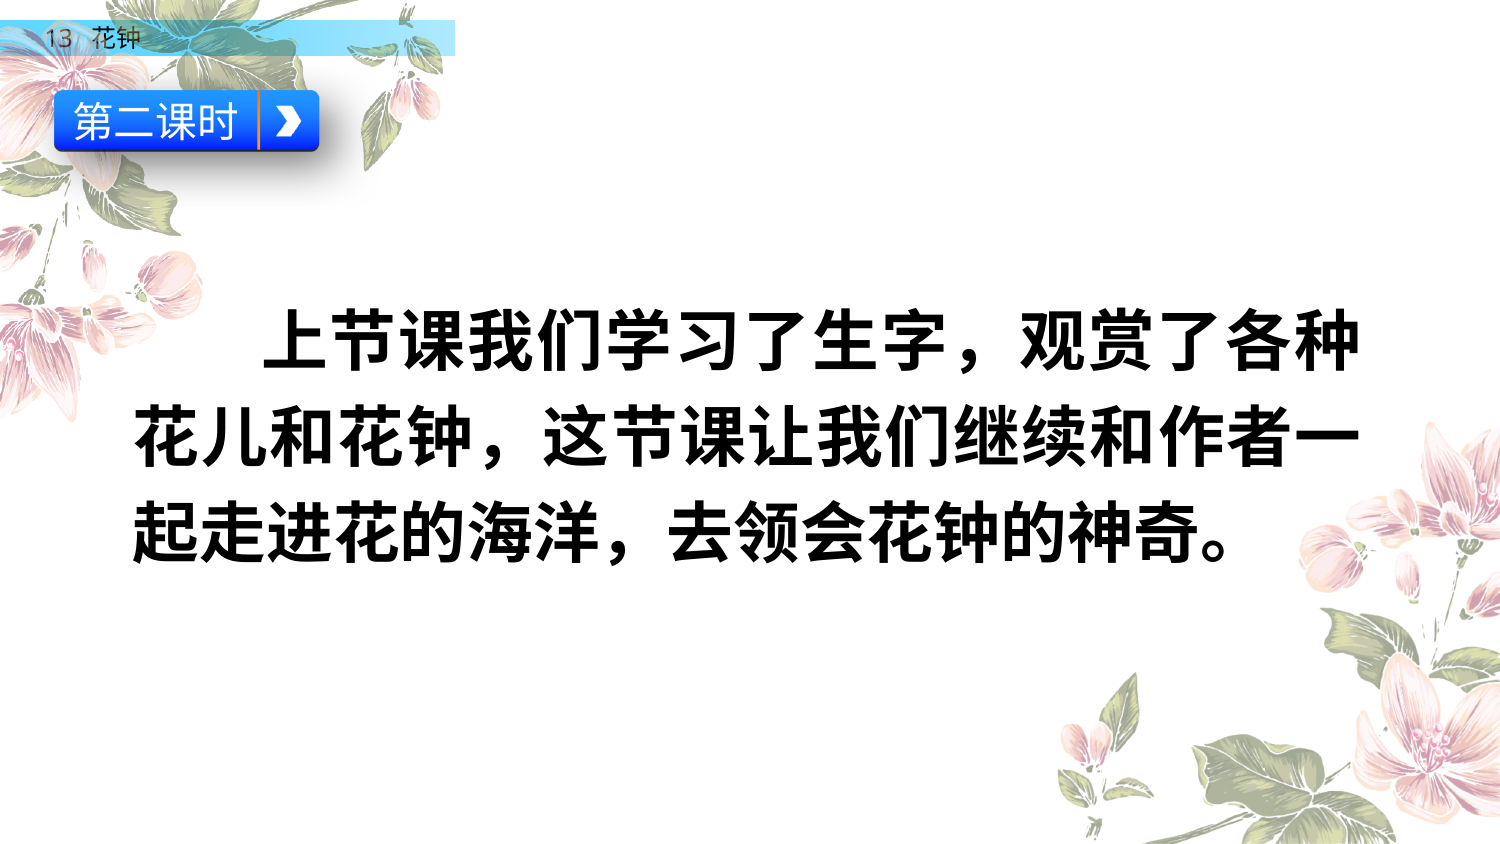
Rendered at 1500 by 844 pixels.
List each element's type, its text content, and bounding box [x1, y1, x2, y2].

picture [0, 0, 443, 422]
text_box 上节课我们学习了生字，观赏了各种花儿和花钟，这节课让我们继续和作者一起走进花的海洋，去领会花钟的神奇。 [121, 277, 1374, 577]
picture [1058, 422, 1500, 844]
